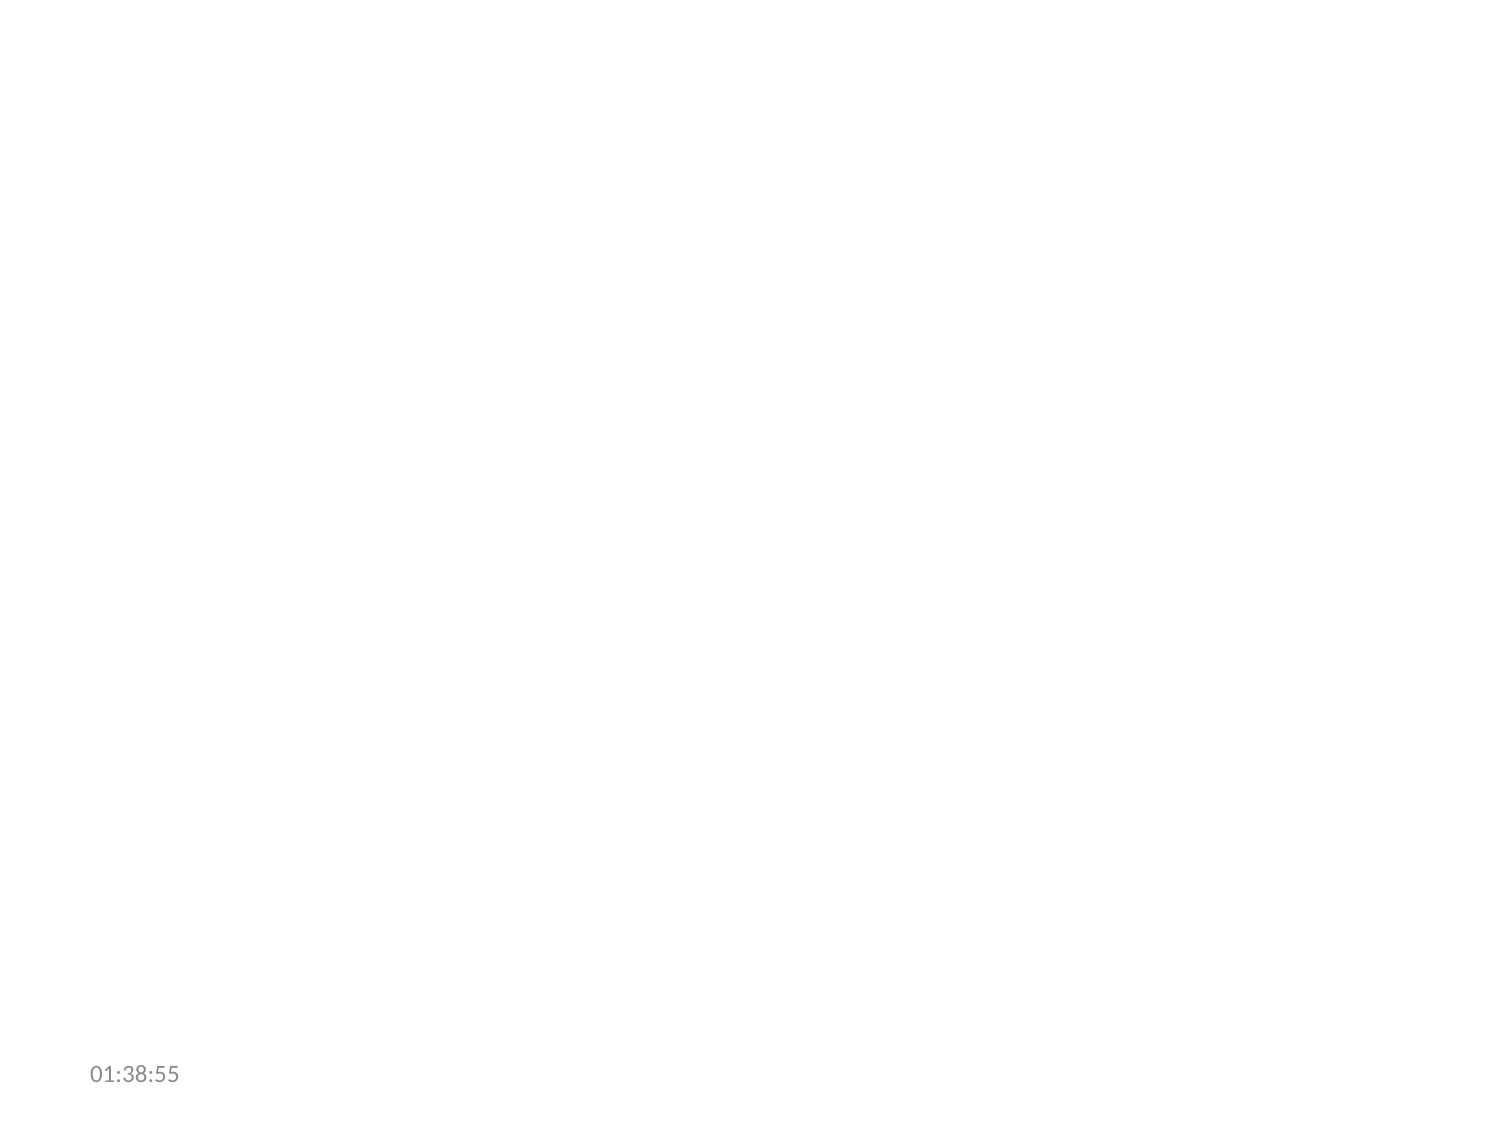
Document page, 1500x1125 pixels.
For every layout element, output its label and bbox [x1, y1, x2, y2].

slide_number [75, 1042, 425, 1103]
